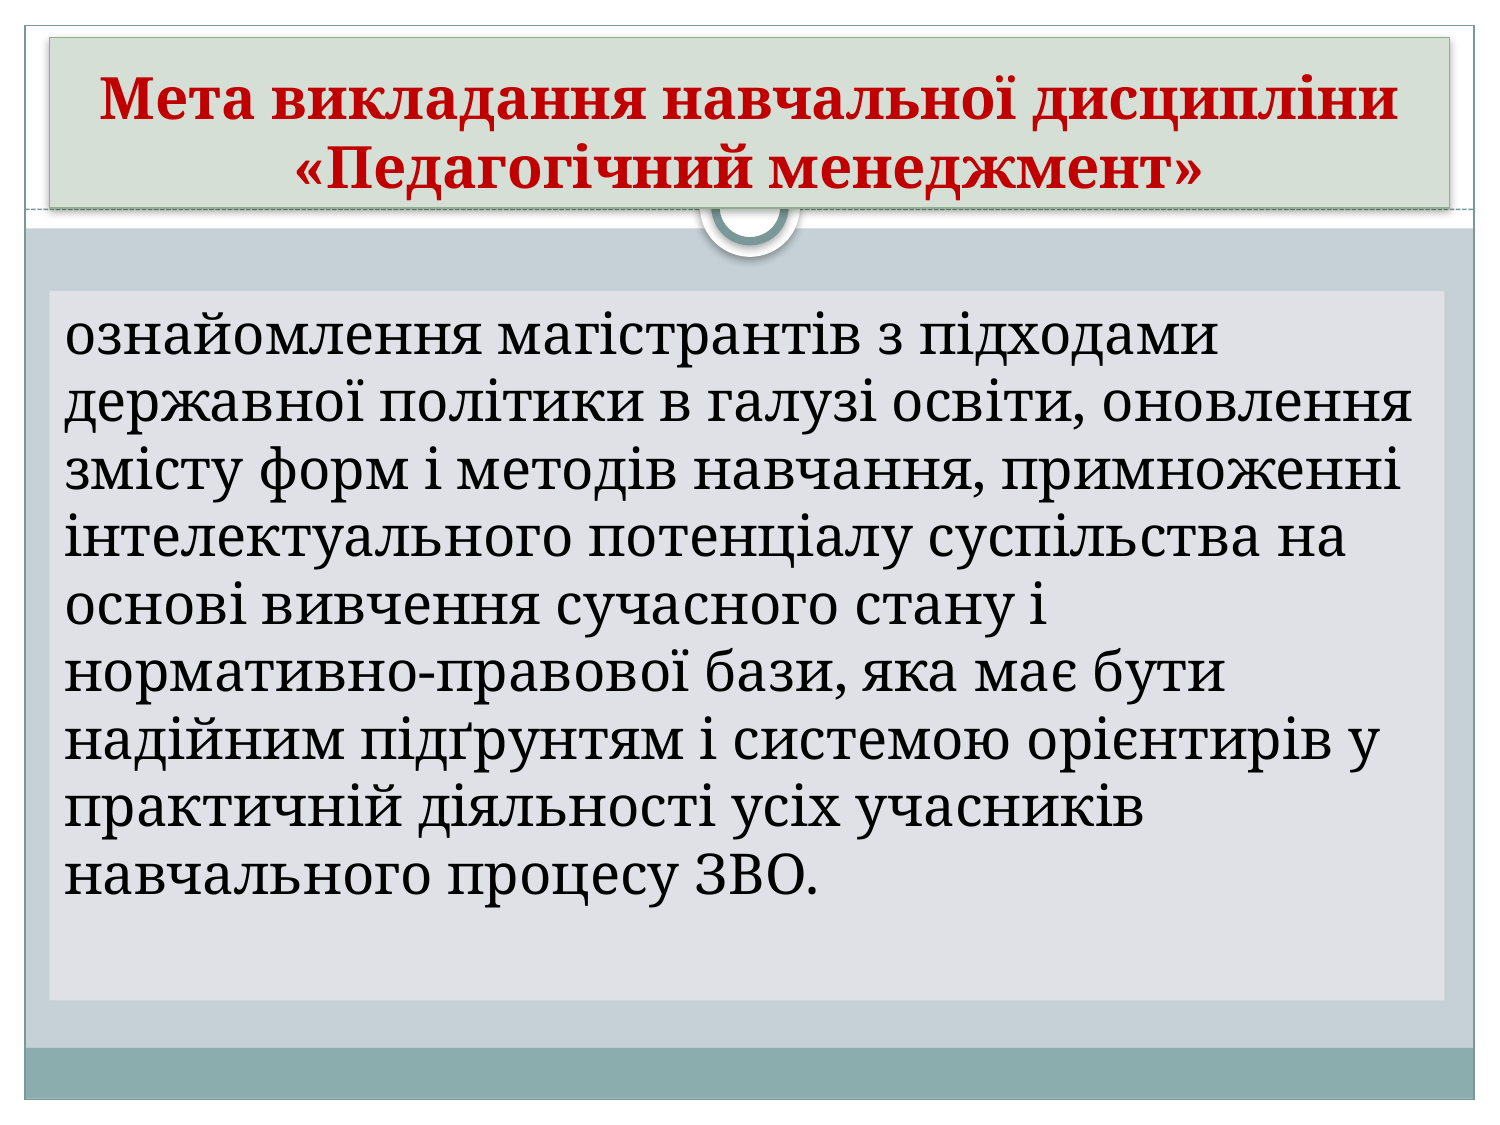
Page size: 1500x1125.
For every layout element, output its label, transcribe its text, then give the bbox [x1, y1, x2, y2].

title Мета викладання навчальної дисципліни «Педагогічний менеджмент» [49, 37, 1450, 209]
list ознайомлення магістрантів з підходами державної політики в галузі освіти, оновлення змісту форм і методів навчання, примноженні інтелектуального потенціалу суспільства на основі вивчення сучасного стану і нормативно-правової бази, яка має бути надійним підґрунтям і системою орієнтирів у практичній діяльності усіх учасників навчального процесу ЗВО. [49, 290, 1445, 1001]
